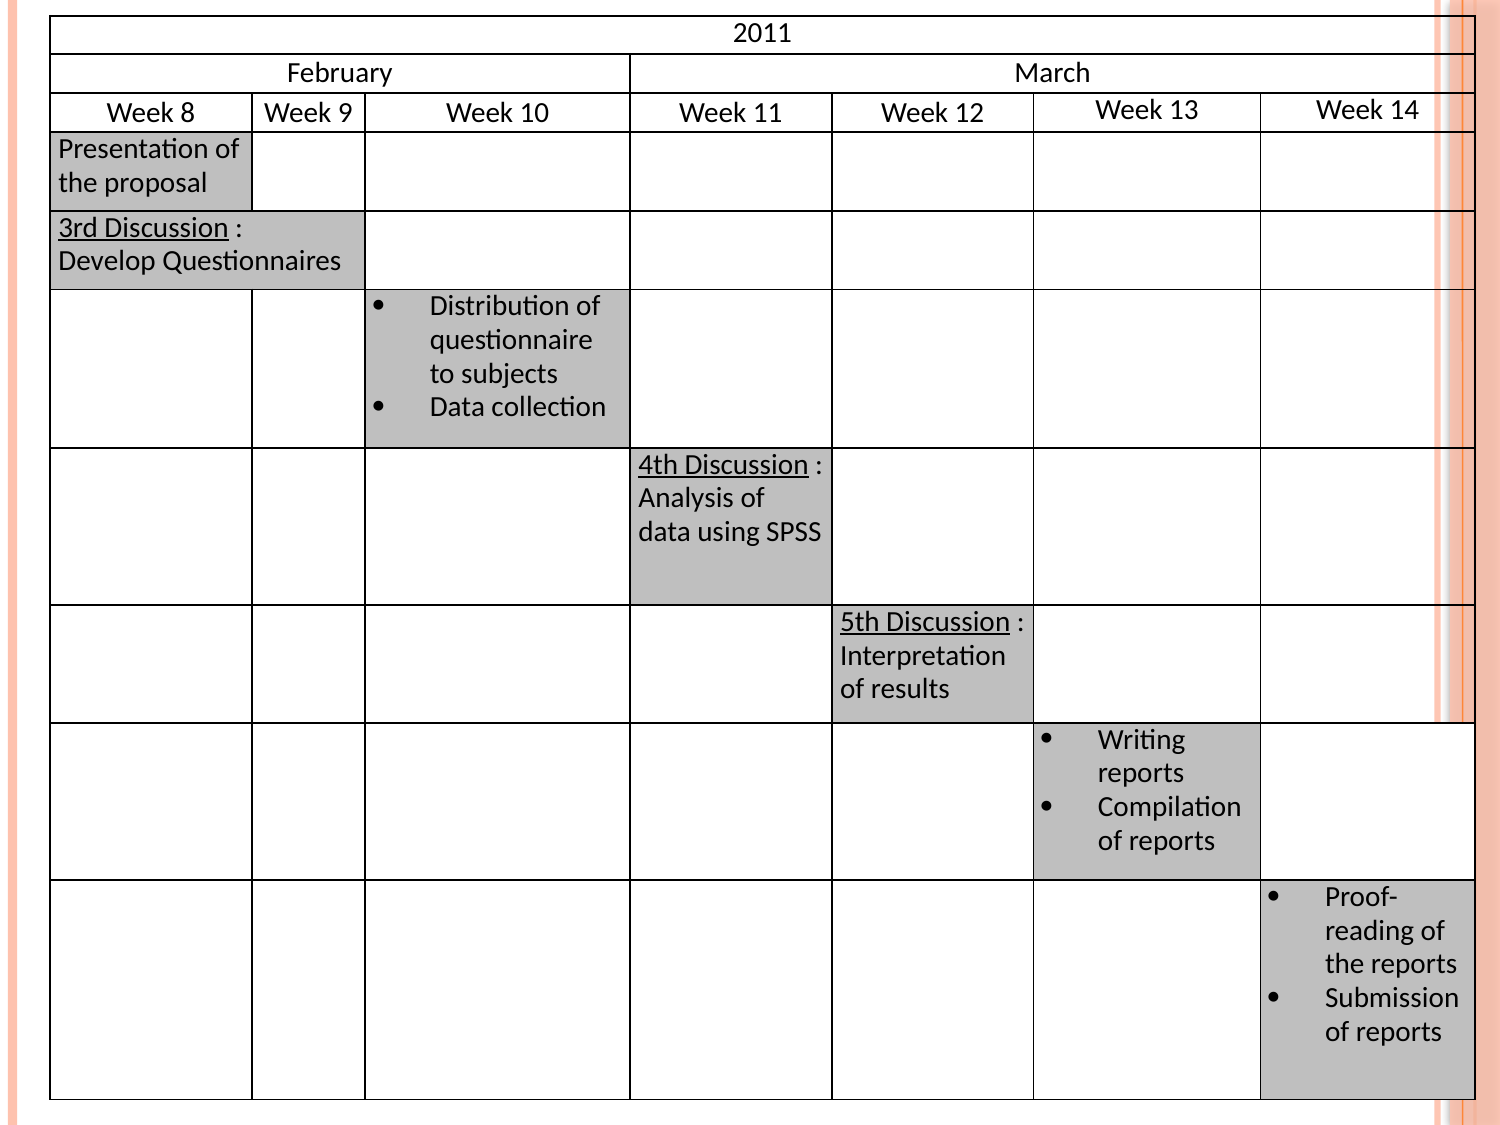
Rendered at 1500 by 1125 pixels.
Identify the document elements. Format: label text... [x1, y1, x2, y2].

table_cell [253, 449, 364, 604]
table_cell [833, 290, 1033, 447]
table_cell [1034, 606, 1260, 722]
table_cell [366, 724, 629, 879]
table_cell [51, 449, 251, 604]
table_cell [1261, 606, 1474, 722]
table_cell Week 8 [51, 94, 251, 131]
table_cell Proof-reading of the reports Submission of reports [1261, 881, 1474, 1099]
table_cell [631, 724, 831, 879]
table_cell [1261, 724, 1474, 879]
table_cell 3rd Discussion : Develop Questionnaires [51, 212, 364, 289]
table_cell Writing reports Compilation of reports [1034, 724, 1260, 879]
table_cell [366, 449, 629, 604]
table_cell Week 14 [1261, 94, 1474, 131]
table_cell [51, 881, 251, 1099]
table_cell [833, 724, 1033, 879]
table_cell [253, 290, 364, 447]
table_cell 4th Discussion : Analysis of data using SPSS [631, 449, 831, 604]
table_cell [1034, 449, 1260, 604]
table_cell Week 12 [833, 94, 1033, 131]
table_cell February [51, 55, 629, 92]
table_header 2011 [51, 17, 1474, 53]
table_cell [631, 606, 831, 722]
table_cell [51, 290, 251, 447]
table_cell [366, 606, 629, 722]
table_cell [1261, 290, 1474, 447]
table_cell [631, 290, 831, 447]
table_cell [1034, 881, 1260, 1099]
table_cell [1261, 133, 1474, 210]
table_cell [253, 881, 364, 1099]
table_cell March [631, 55, 1474, 92]
table_cell [253, 724, 364, 879]
table_cell [833, 133, 1033, 210]
table_cell [631, 212, 831, 289]
table_cell Distribution of questionnaire to subjects Data collection [366, 290, 629, 447]
table_cell [1034, 212, 1260, 289]
table_cell [253, 133, 364, 210]
table_cell [833, 881, 1033, 1099]
table_cell [833, 212, 1033, 289]
table_cell [1034, 290, 1260, 447]
table_cell [631, 881, 831, 1099]
table_cell 5th Discussion : Interpretation of results [833, 606, 1033, 722]
table_cell [1261, 212, 1474, 289]
table_cell [366, 133, 629, 210]
table_cell [1261, 449, 1474, 604]
table_cell [253, 606, 364, 722]
table_cell [366, 881, 629, 1099]
table_cell [51, 724, 251, 879]
table_cell [366, 212, 629, 289]
table_cell [1034, 133, 1260, 210]
table_cell [631, 133, 831, 210]
table_cell Week 10 [366, 94, 629, 131]
table_cell Week 13 [1034, 94, 1260, 131]
table_cell Week 9 [253, 94, 364, 131]
table_cell Week 11 [631, 94, 831, 131]
table_cell [833, 449, 1033, 604]
table_cell [51, 606, 251, 722]
table_cell Presentation of the proposal [51, 133, 251, 210]
